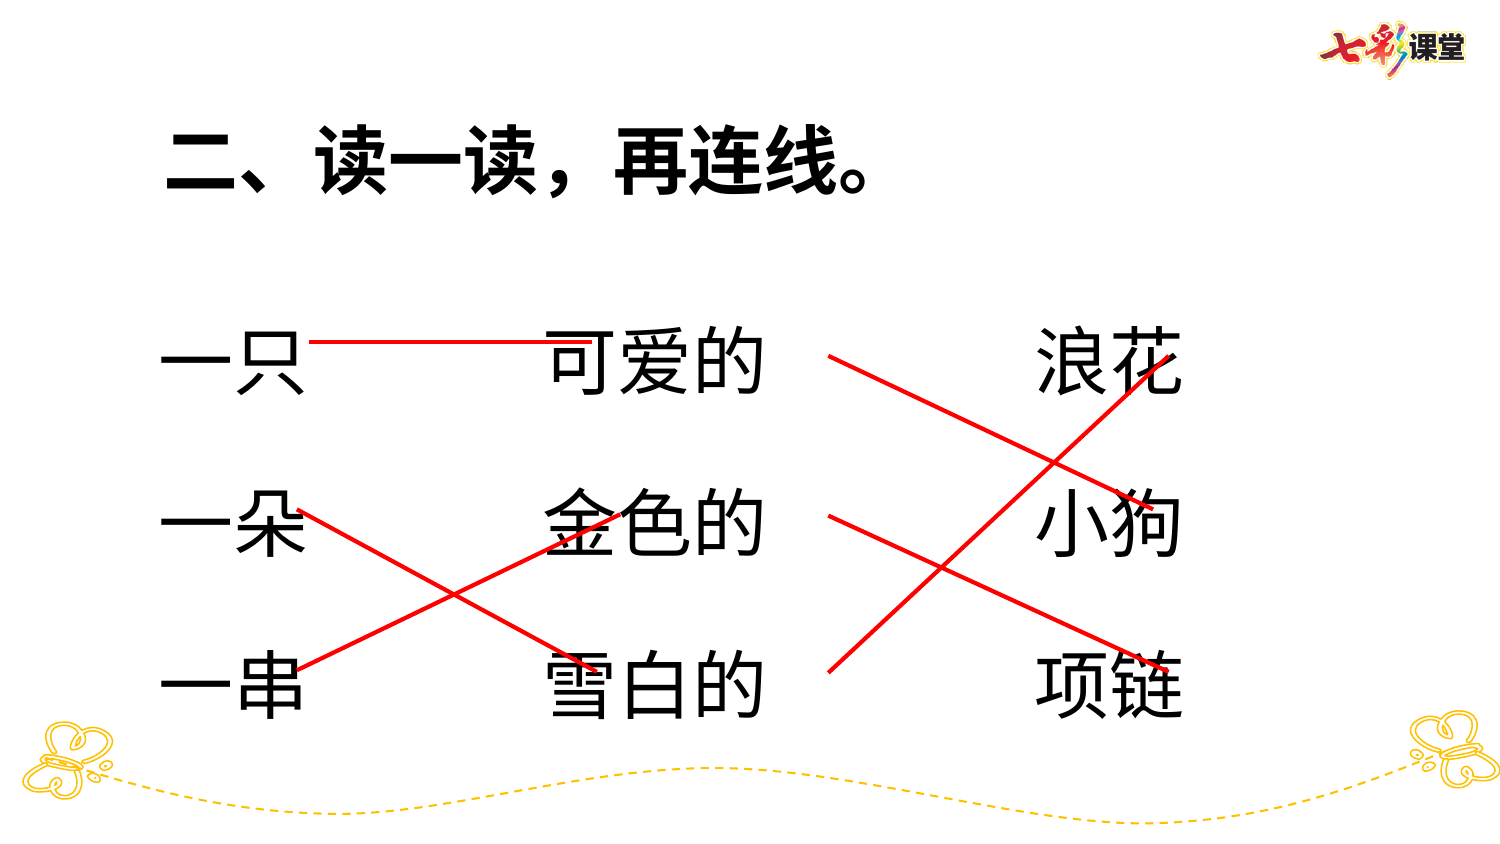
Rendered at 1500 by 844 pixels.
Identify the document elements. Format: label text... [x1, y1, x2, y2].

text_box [828, 355, 1169, 515]
picture [1316, 20, 1468, 80]
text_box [828, 355, 1154, 510]
text_box 一只 可爱的 浪花 一朵 金色的 小狗 一串 雪白的 项链 [147, 236, 1500, 734]
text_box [296, 509, 597, 514]
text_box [296, 514, 621, 671]
text_box 二、读一读，再连线。 [151, 117, 1306, 199]
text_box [828, 515, 1169, 672]
